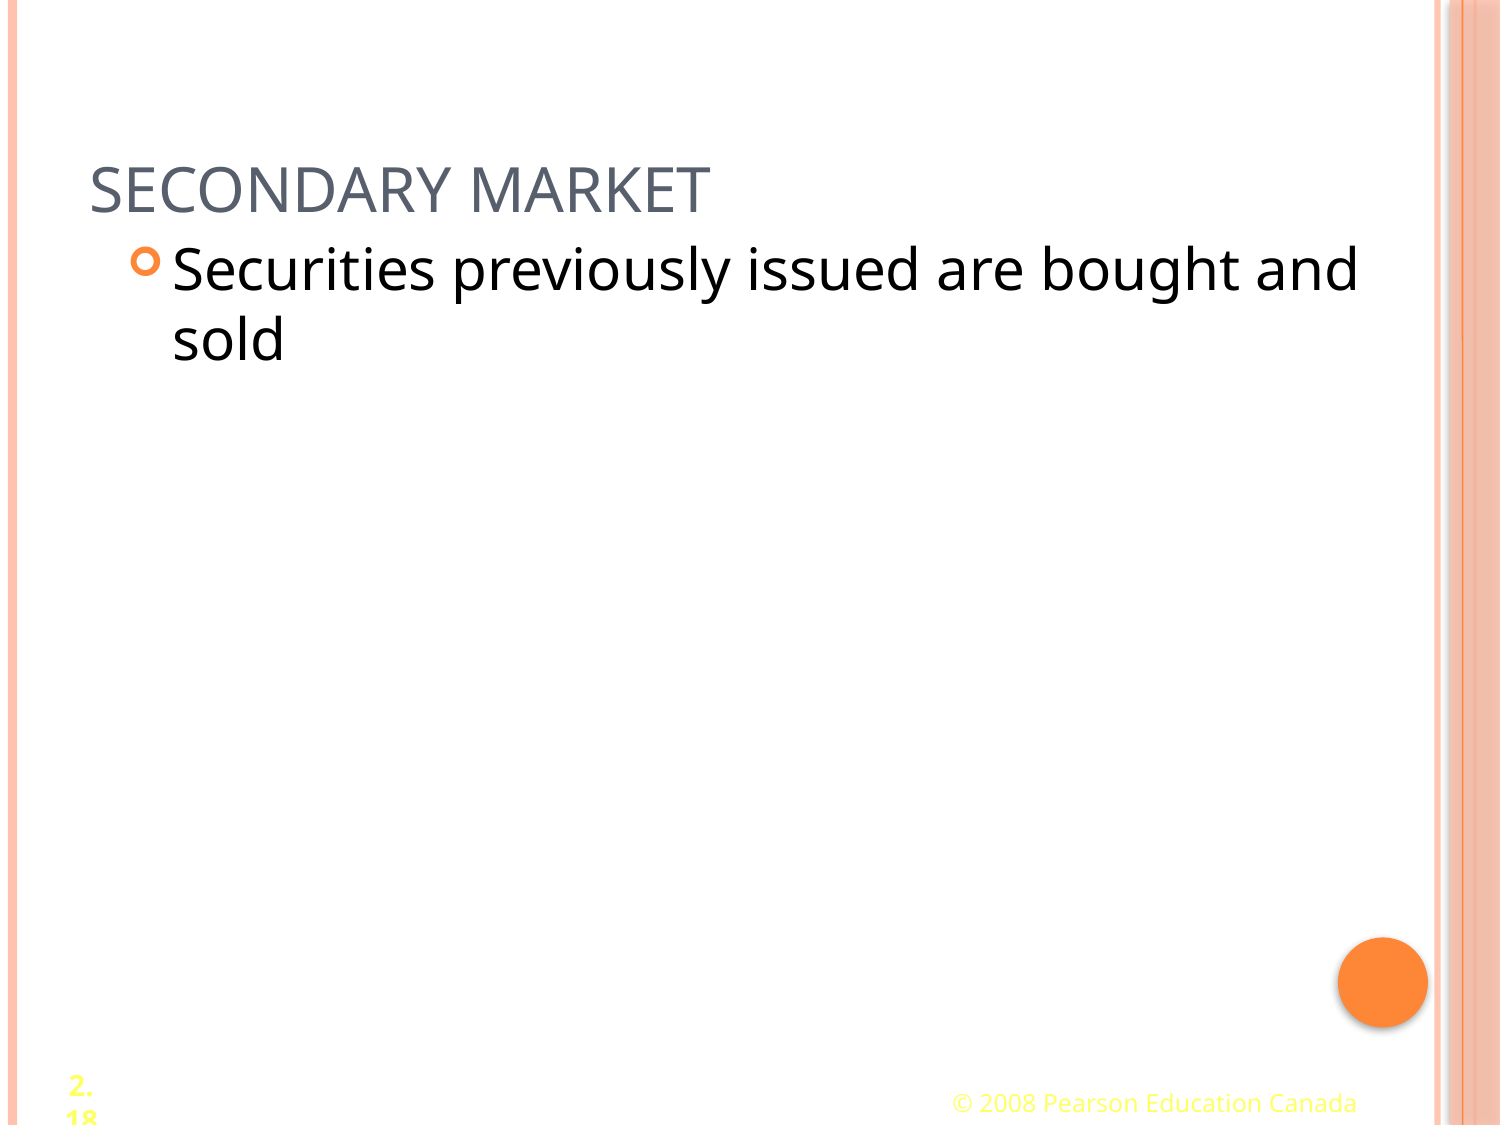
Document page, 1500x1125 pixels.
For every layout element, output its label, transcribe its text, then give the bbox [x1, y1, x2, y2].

slide_number 2.18 [37, 1050, 125, 1125]
title Secondary market [75, 45, 1300, 233]
list Securities previously issued are bought and sold [112, 224, 1388, 888]
footer © 2008 Pearson Education Canada [937, 1050, 1463, 1125]
